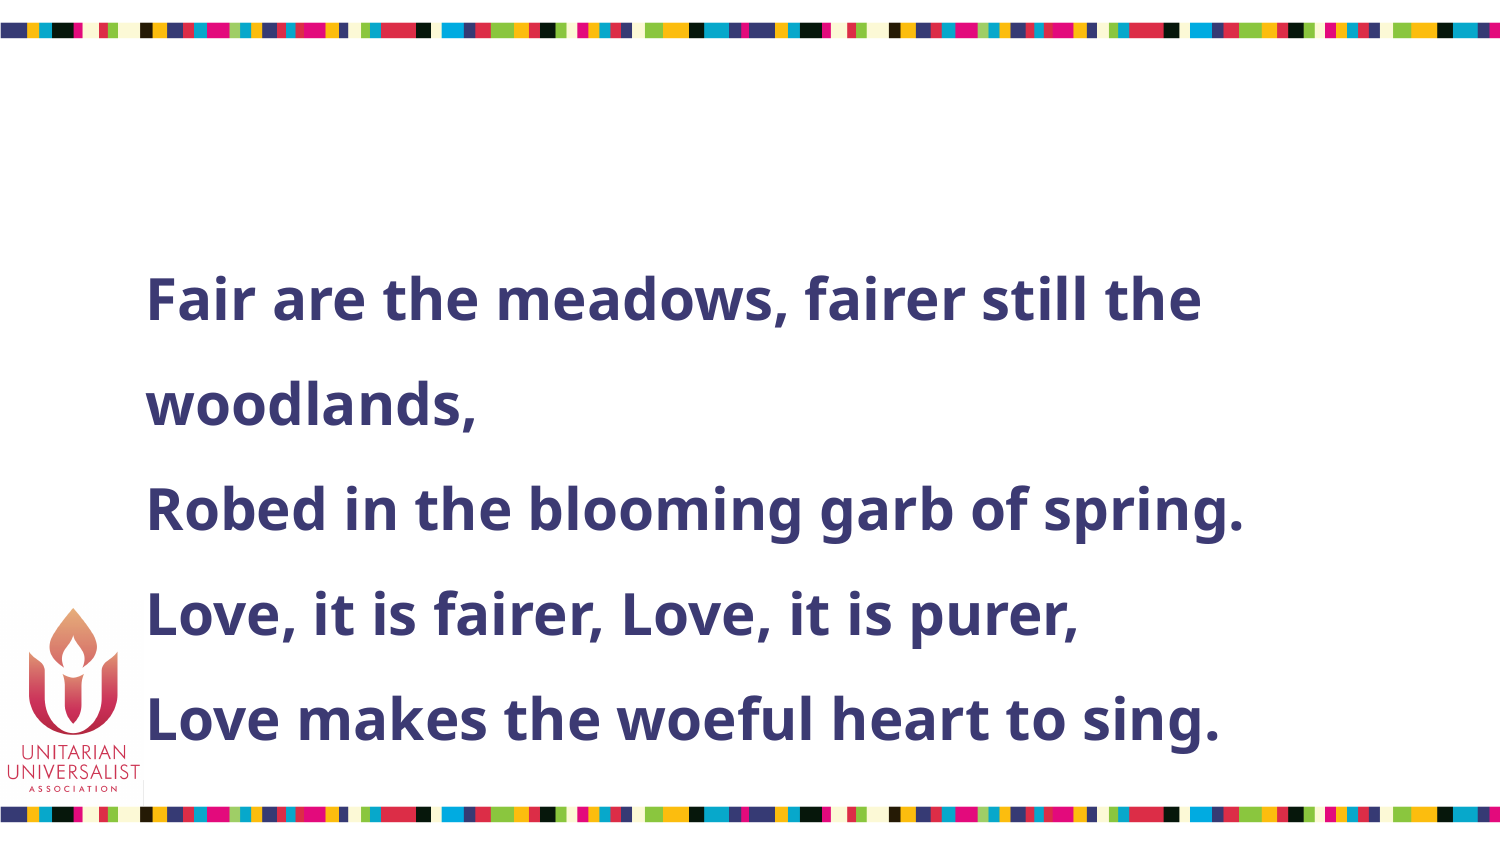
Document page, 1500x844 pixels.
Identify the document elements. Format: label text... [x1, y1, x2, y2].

text_box Fair are the meadows, fairer still the woodlands, Robed in the blooming garb of spring. Love, it is fairer, Love, it is purer, Love makes the woeful heart to sing. [130, 212, 1500, 767]
picture [0, 600, 1500, 824]
picture [0, 22, 1500, 40]
